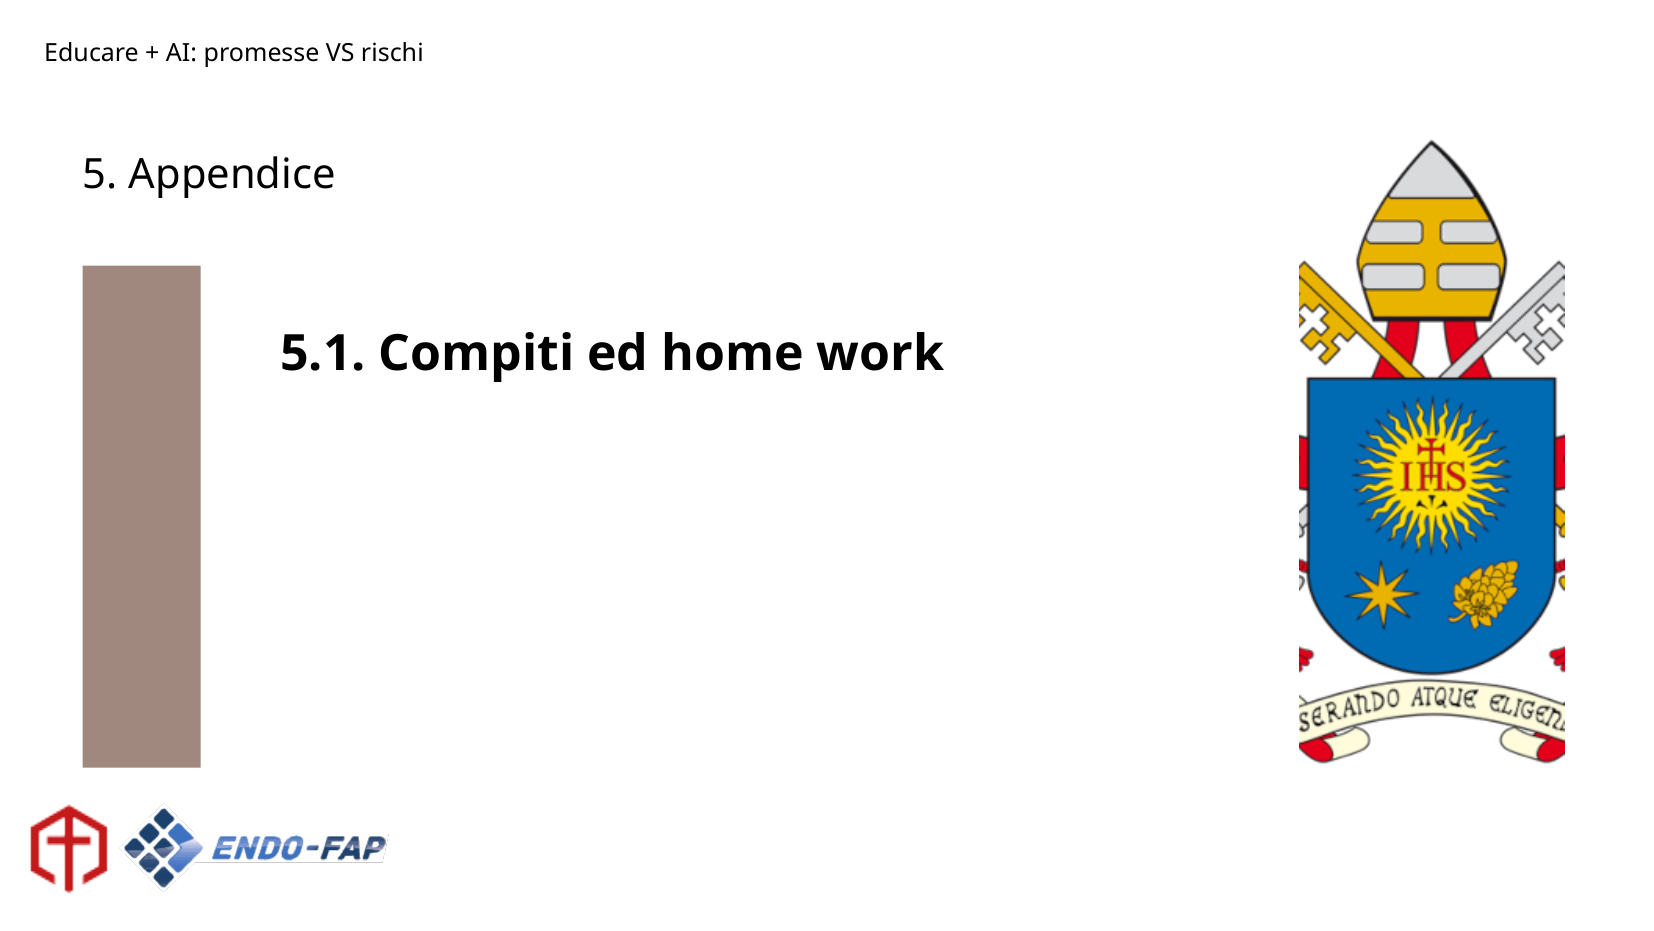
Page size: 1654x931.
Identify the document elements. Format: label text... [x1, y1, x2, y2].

title 5. Appendice [82, 135, 1205, 208]
text_box 5.1. Compiti ed home work [265, 312, 1181, 389]
picture [1298, 135, 1566, 768]
picture [29, 803, 110, 896]
picture [118, 803, 393, 892]
